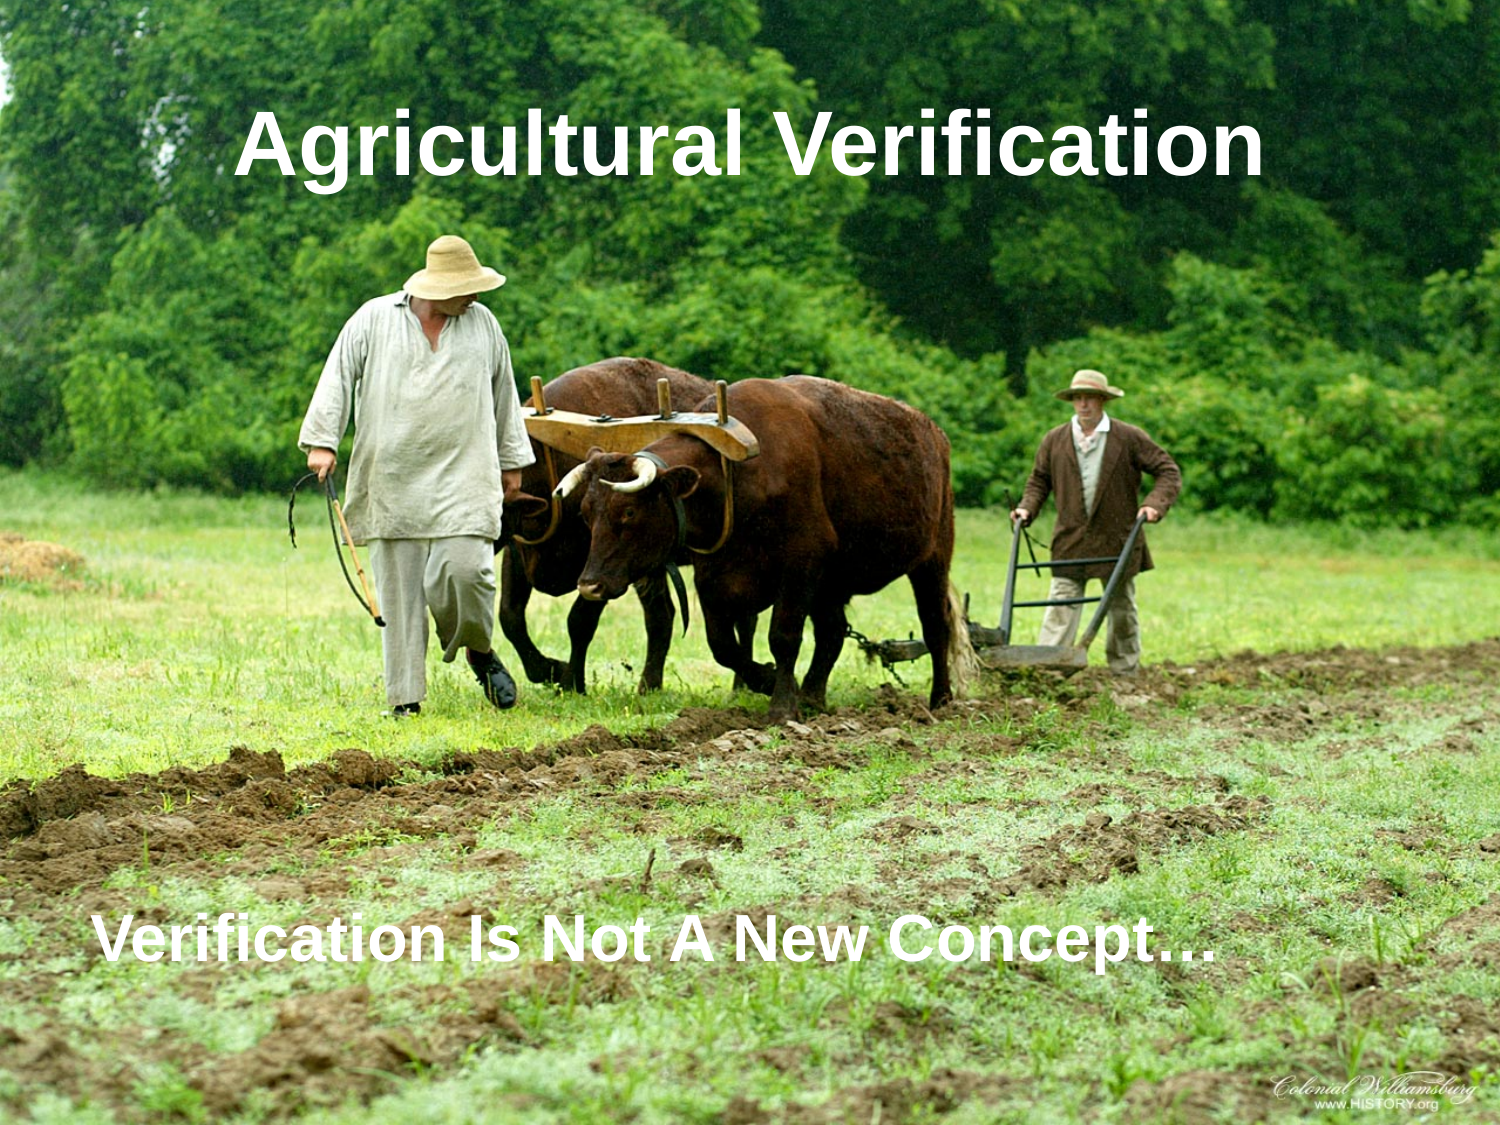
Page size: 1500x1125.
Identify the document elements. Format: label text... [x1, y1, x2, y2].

picture [0, 0, 1500, 1125]
title Agricultural Verification [74, 44, 1426, 233]
list Verification Is Not A New Concept… [74, 887, 1426, 1006]
